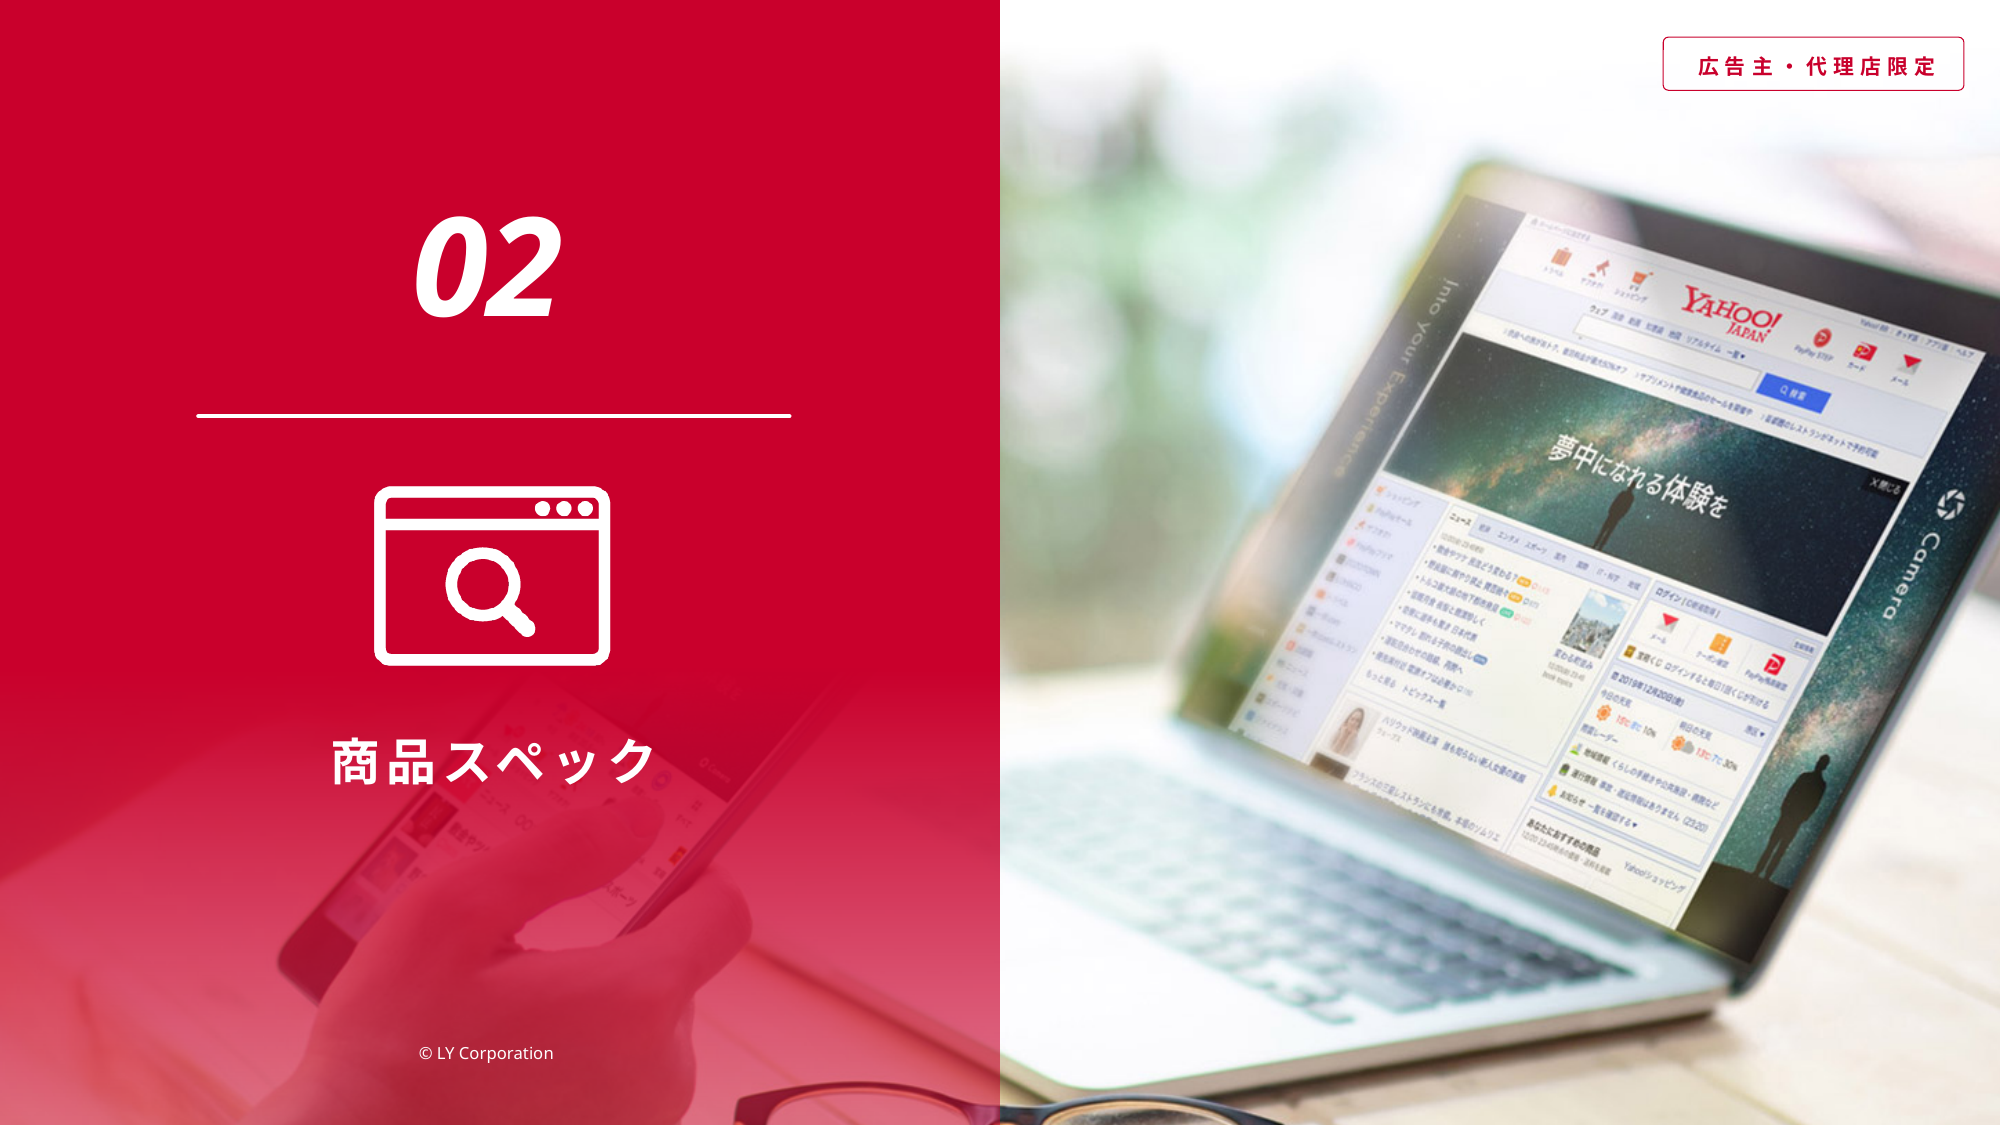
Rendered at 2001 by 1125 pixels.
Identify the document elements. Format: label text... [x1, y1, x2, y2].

picture [361, 454, 622, 696]
list 02 [397, 171, 587, 346]
picture [1000, 0, 2000, 1125]
list 商品スペック [198, 723, 790, 956]
